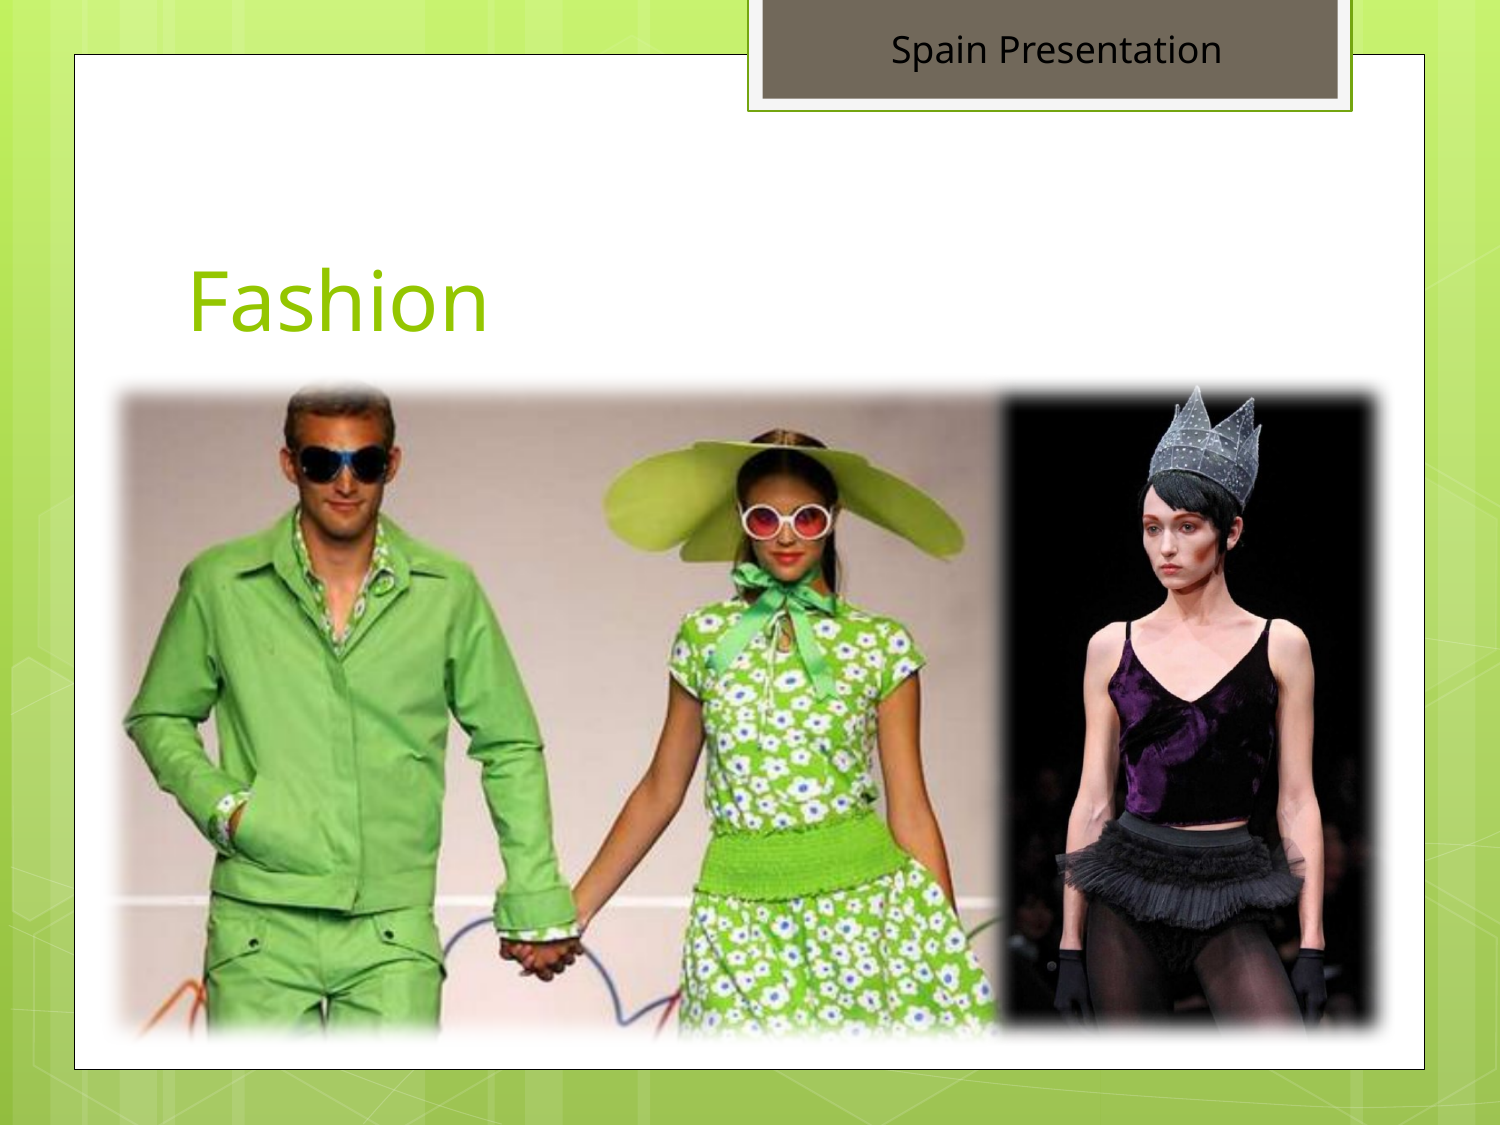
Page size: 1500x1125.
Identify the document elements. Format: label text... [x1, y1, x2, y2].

text_box Spain Presentation [773, 19, 1341, 79]
title Fashion [171, 168, 1324, 357]
picture [100, 373, 1396, 1048]
